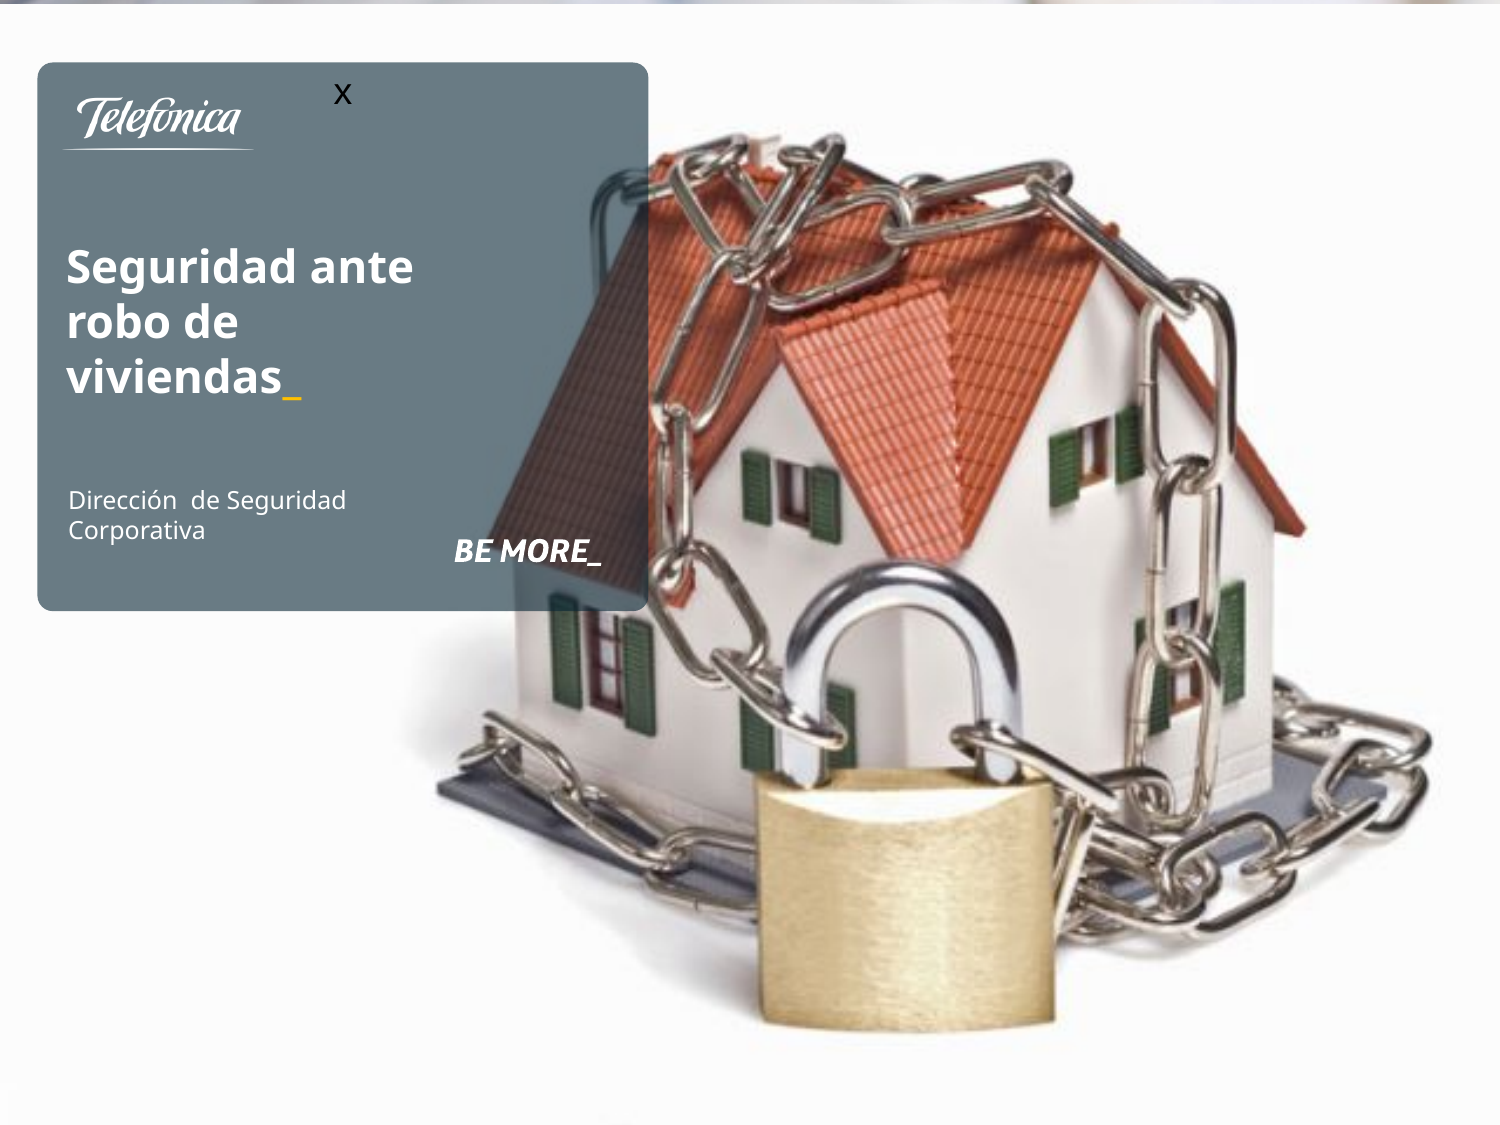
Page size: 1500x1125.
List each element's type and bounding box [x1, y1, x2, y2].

picture [0, 0, 1500, 1125]
text_box [454, 538, 602, 567]
